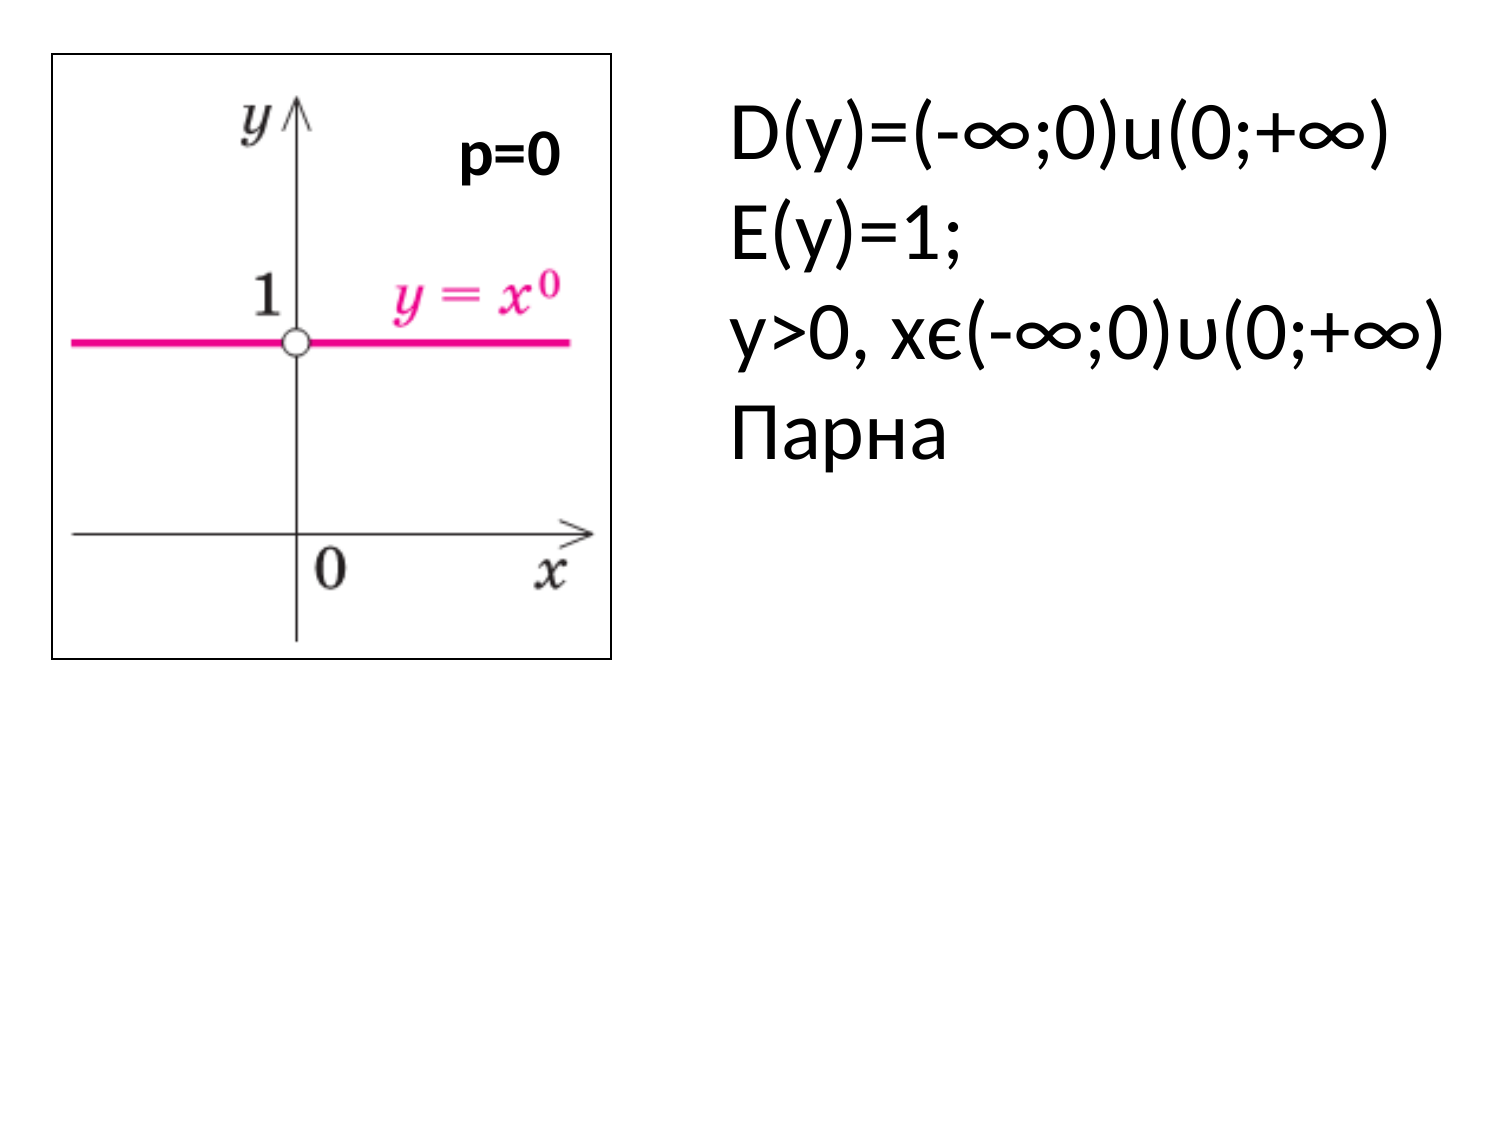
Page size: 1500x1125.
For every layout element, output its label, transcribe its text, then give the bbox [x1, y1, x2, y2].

picture [52, 54, 610, 659]
text_box D(у)=(-∞;0)u(0;+∞) Е(у)=1; у>0, xє(-∞;0)υ(0;+∞) Парнa [714, 68, 1471, 484]
